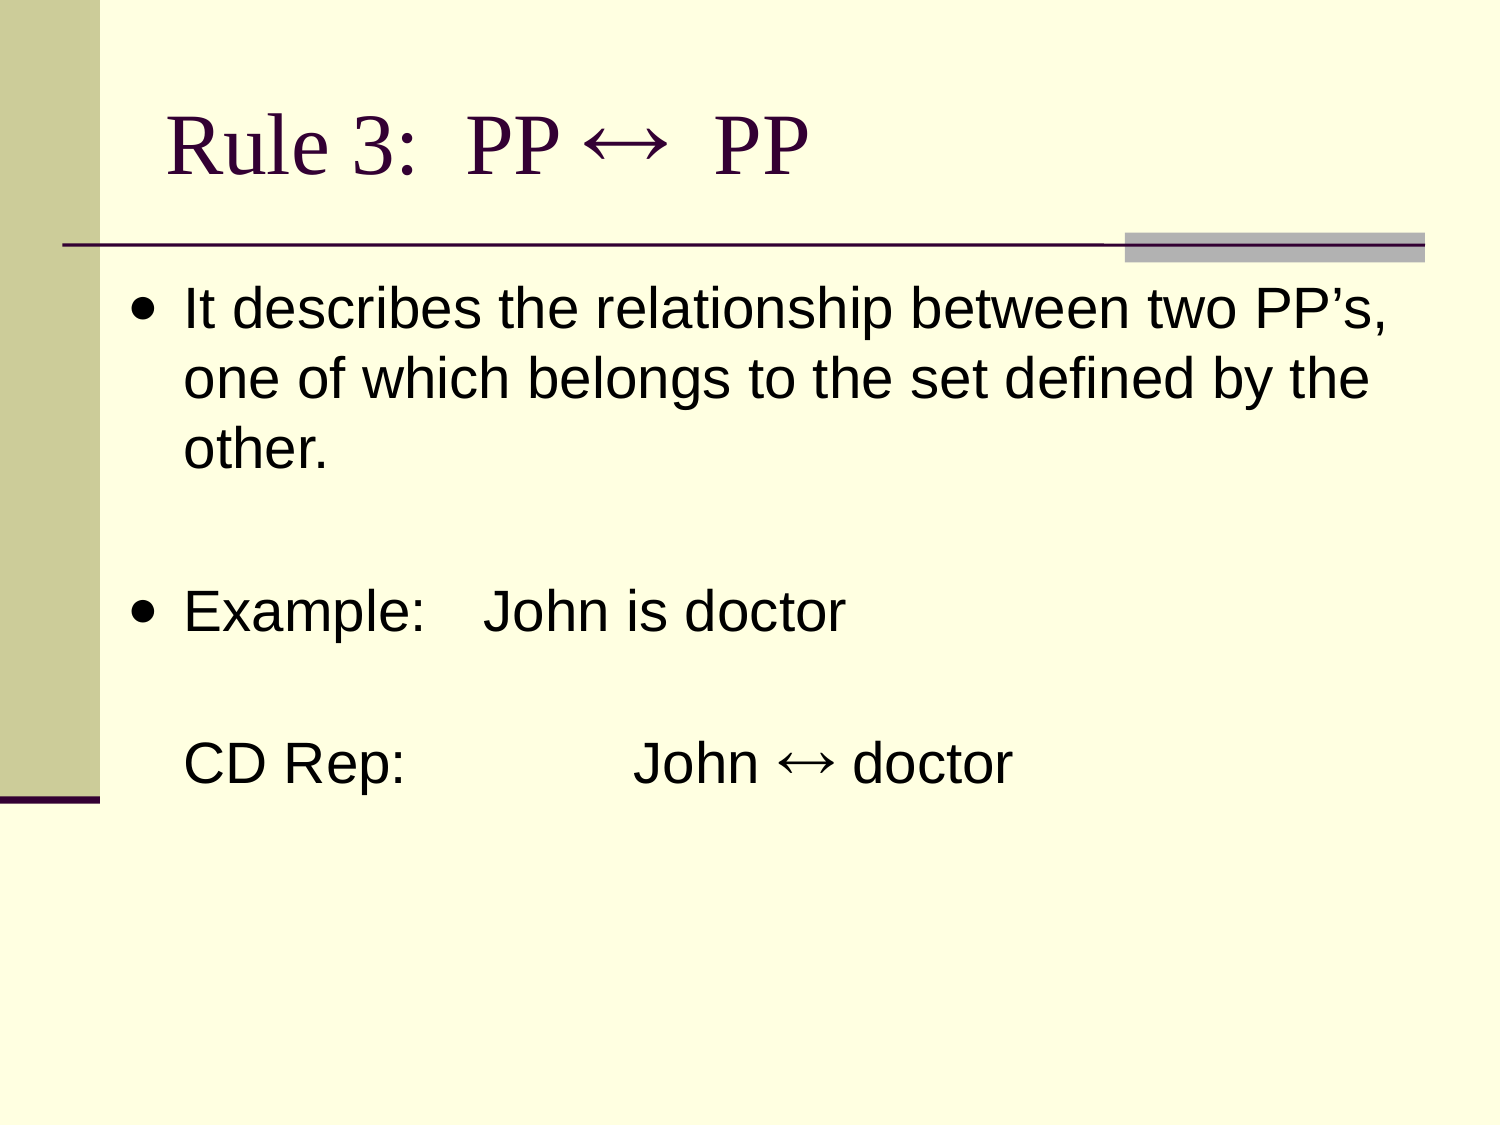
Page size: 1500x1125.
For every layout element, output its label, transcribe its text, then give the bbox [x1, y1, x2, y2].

list It describes the relationship between two PP’s, one of which belongs to the set defined by the other. Example: John is doctor CD Rep: John  doctor [112, 262, 1425, 1006]
title Rule 3: PP  PP [150, 45, 1425, 234]
